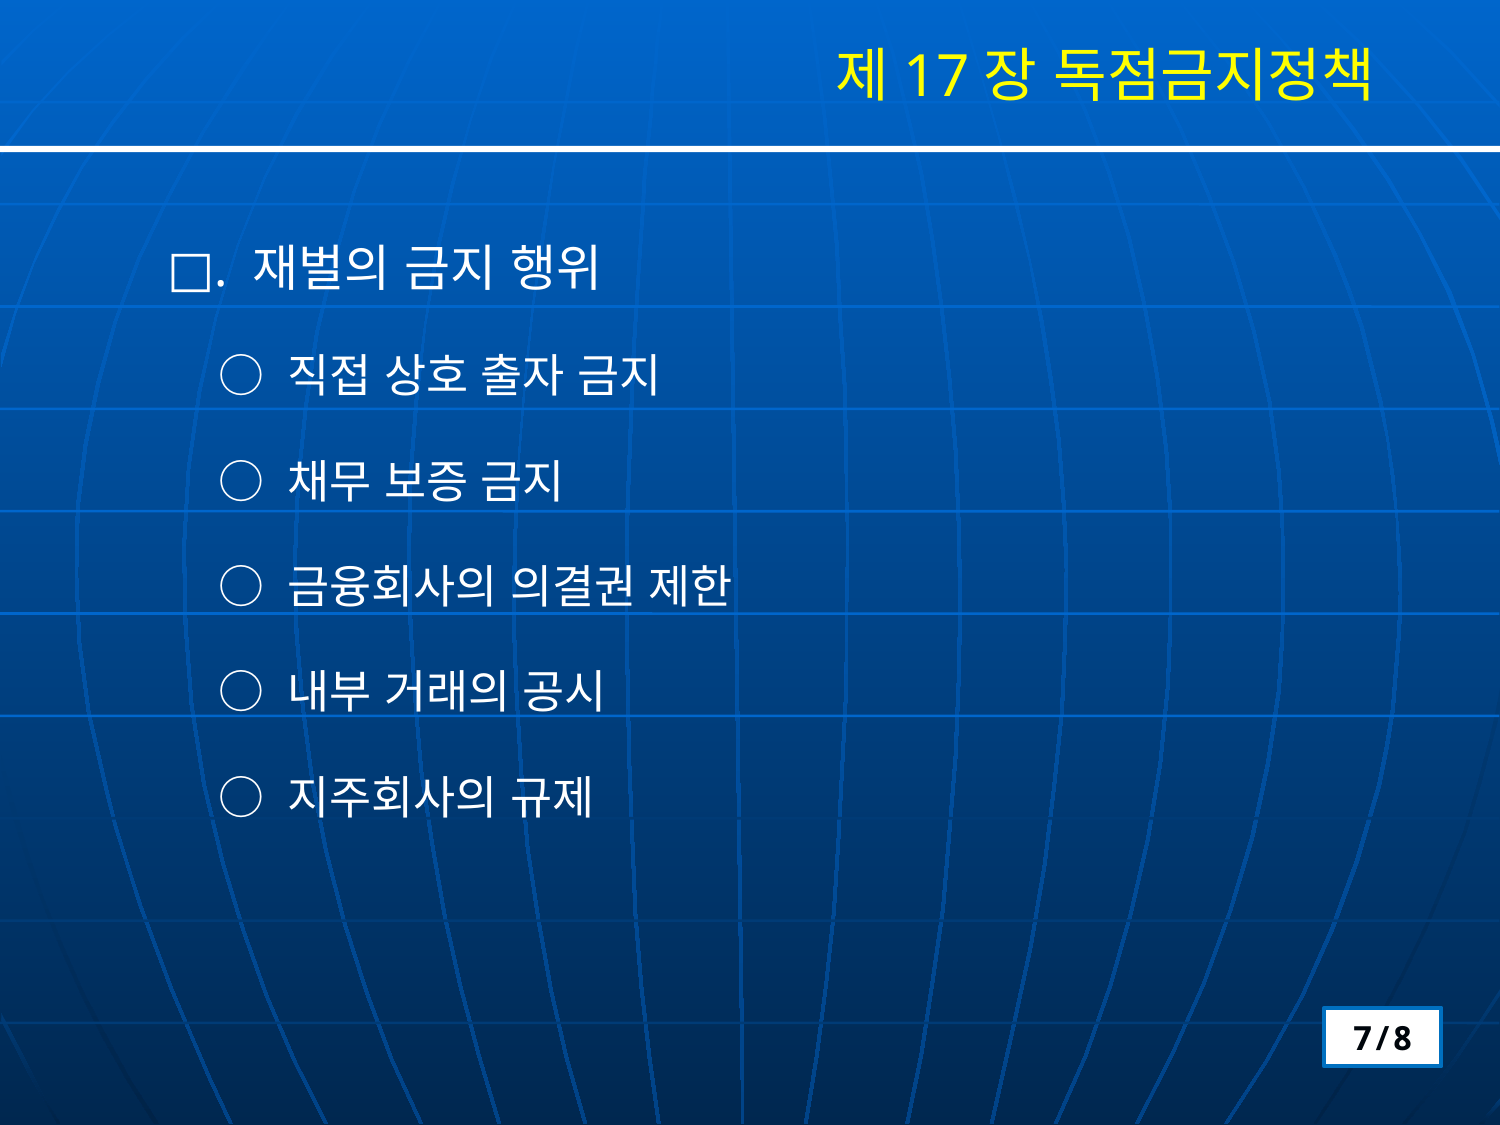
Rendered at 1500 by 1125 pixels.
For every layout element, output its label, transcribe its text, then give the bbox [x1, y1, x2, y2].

text_box 7/8 [1322, 1006, 1443, 1068]
text_box □. 재벌의 금지 행위 ○ 직접 상호 출자 금지 ○ 채무 보증 금지 ○ 금융회사의 의결권 제한 ○ 내부 거래의 공시 ○ 지주회사의 규제 [152, 199, 919, 831]
text_box 제17장 독점금지정책 [821, 31, 1406, 116]
text_box [53, 160, 1329, 296]
